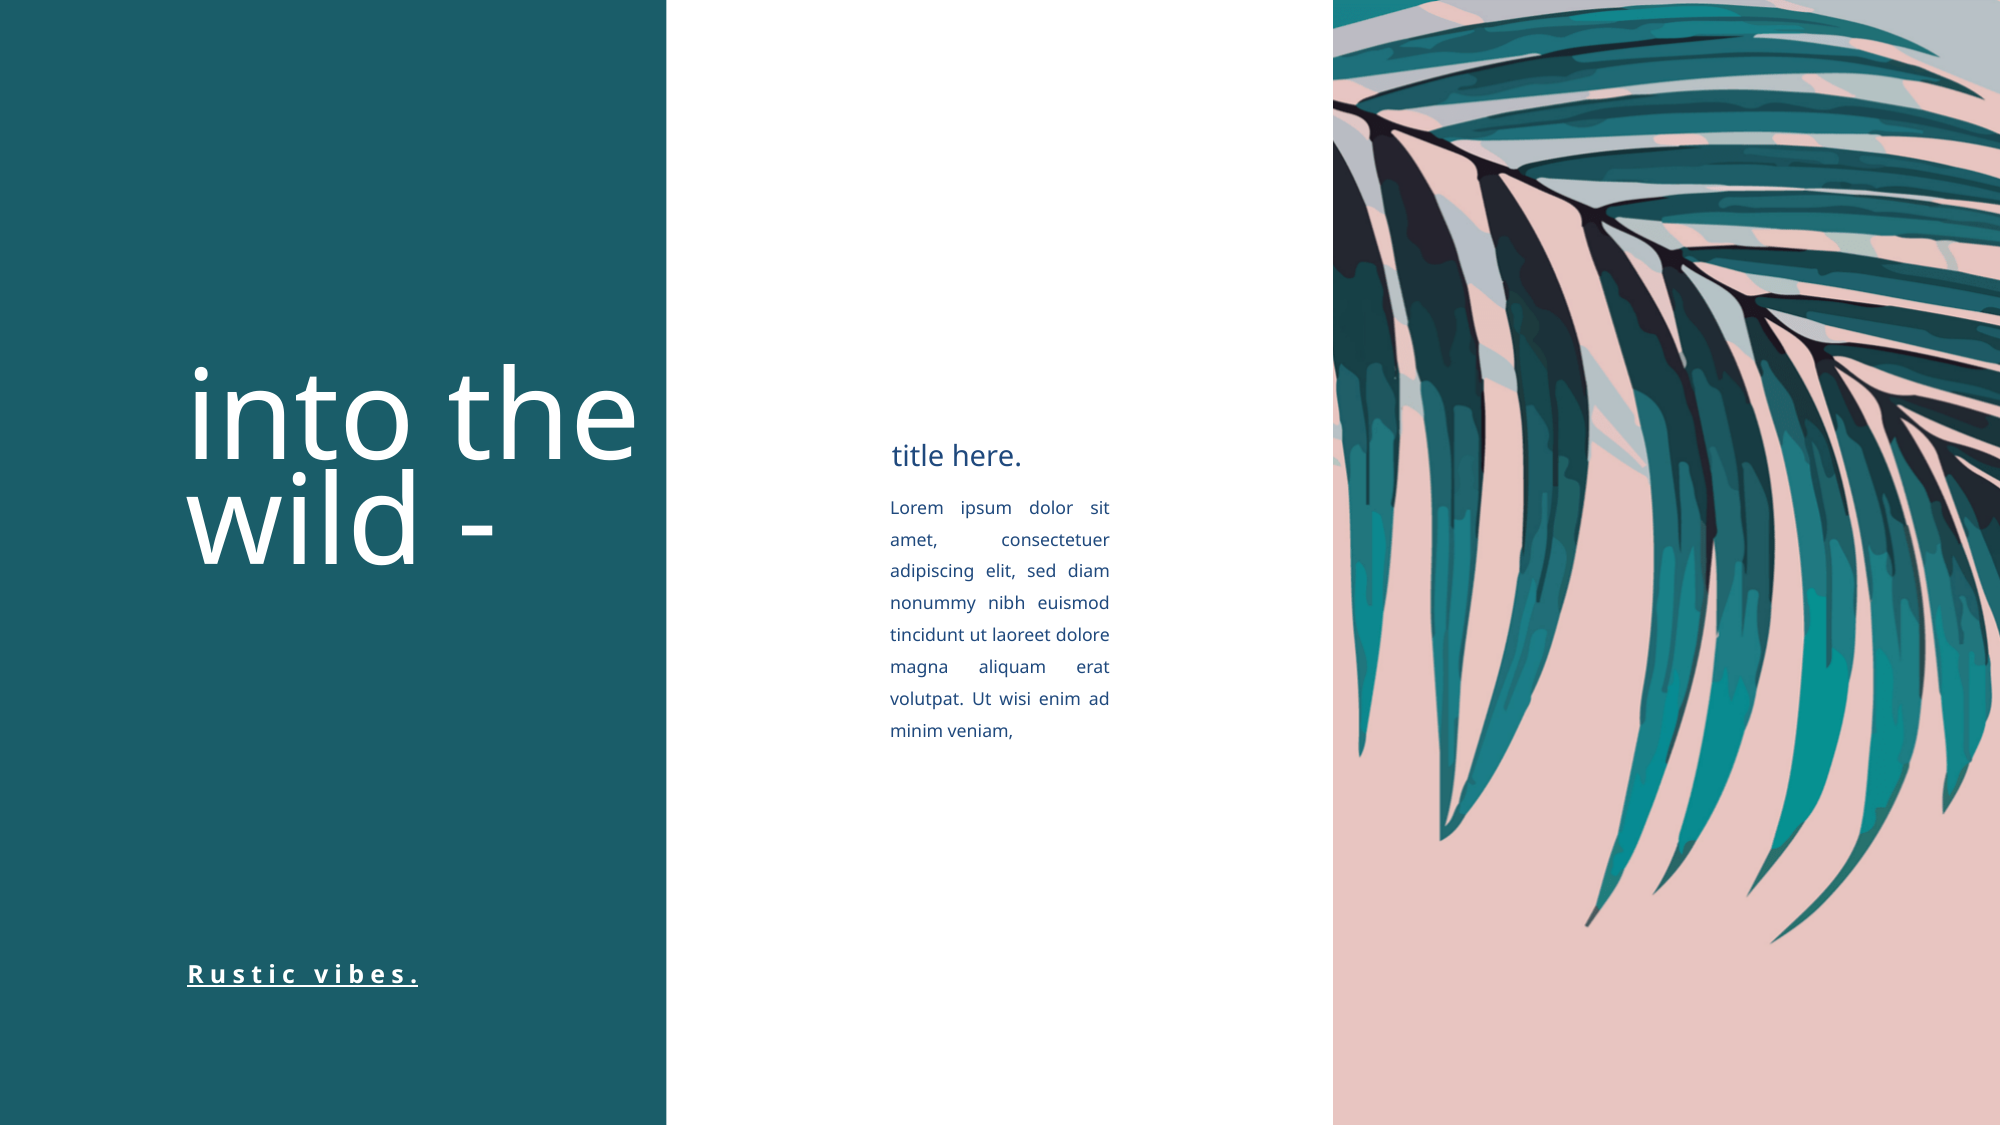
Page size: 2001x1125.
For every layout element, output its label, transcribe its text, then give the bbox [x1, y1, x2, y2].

picture [1333, 0, 2000, 1125]
text_box Rustic vibes. [172, 950, 433, 996]
text_box into the wild - [170, 368, 657, 594]
text_box [0, 0, 668, 1125]
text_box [875, 412, 1125, 769]
